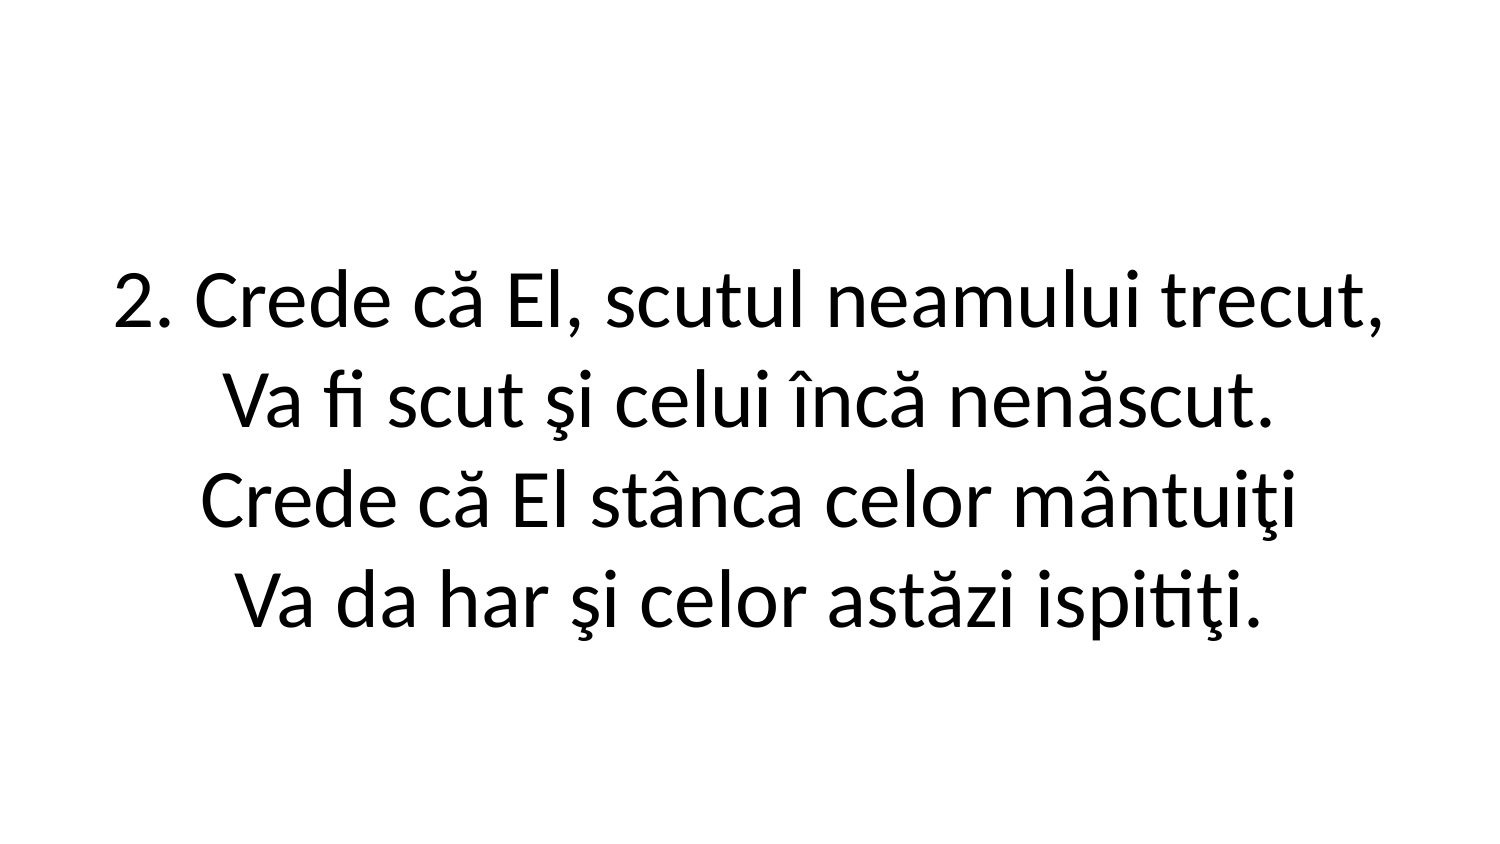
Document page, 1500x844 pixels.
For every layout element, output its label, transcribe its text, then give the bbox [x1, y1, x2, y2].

text_box 2. Crede că El, scutul neamului trecut, Va fi scut şi celui încă nenăscut. Crede că El stânca celor mântuiţi Va da har şi celor astăzi ispitiţi. [97, 192, 1403, 652]
